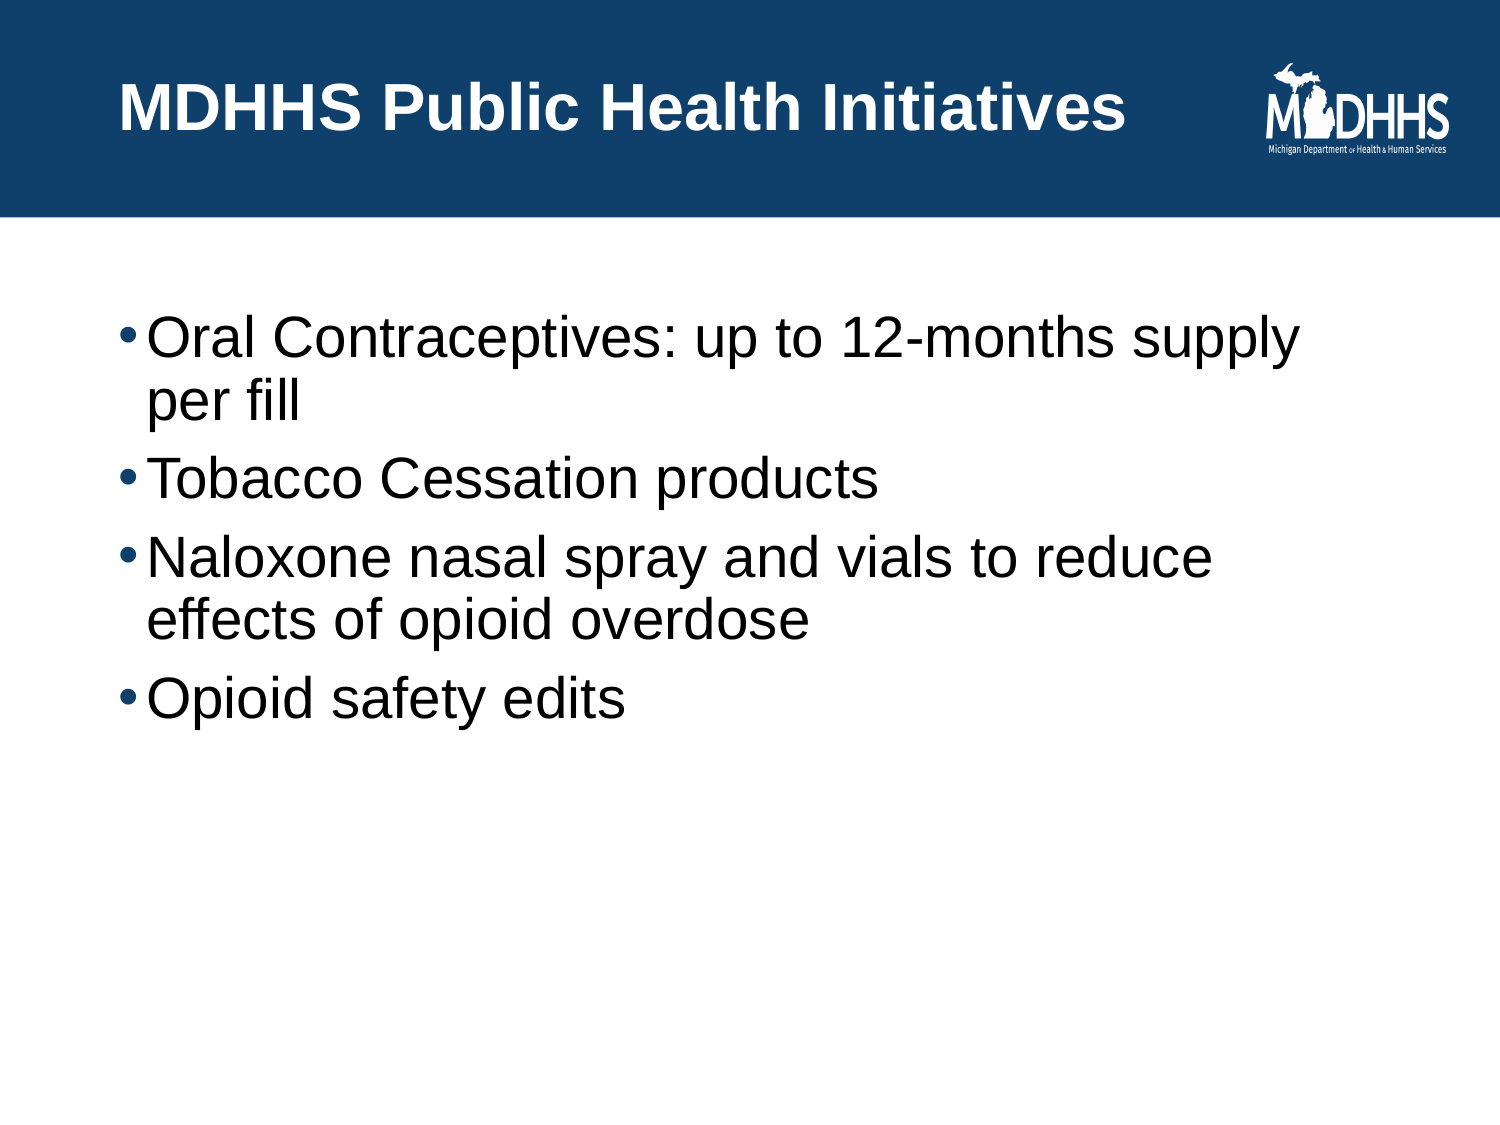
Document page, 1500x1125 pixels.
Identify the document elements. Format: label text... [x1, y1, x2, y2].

title MDHHS Public Health Initiatives [103, 0, 1216, 218]
list Oral Contraceptives: up to 12-months supply per fill Tobacco Cessation products Naloxone nasal spray and vials to reduce effects of opioid overdose Opioid safety edits [103, 299, 1397, 1014]
picture [1266, 63, 1449, 155]
